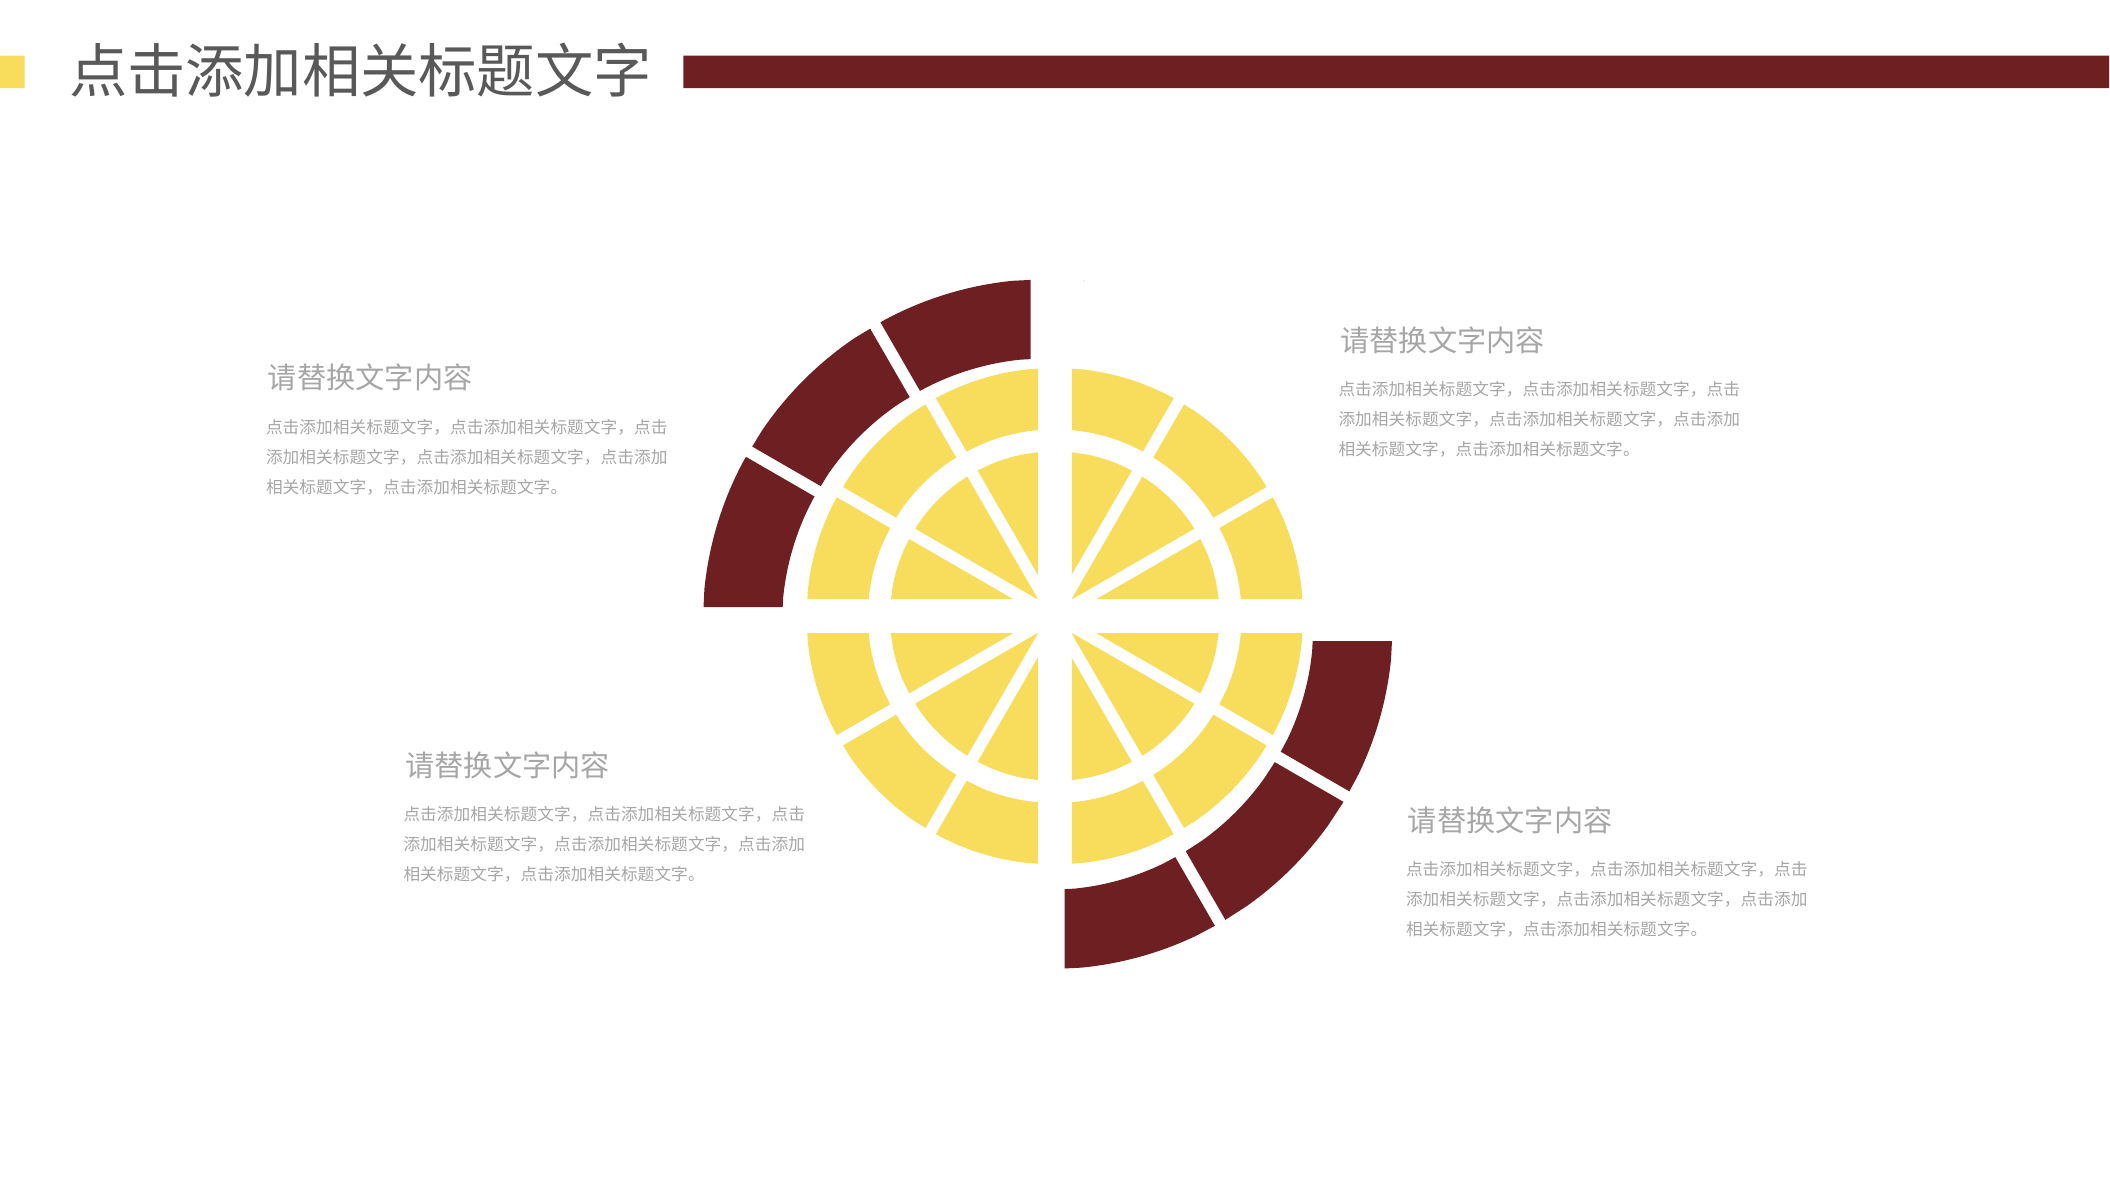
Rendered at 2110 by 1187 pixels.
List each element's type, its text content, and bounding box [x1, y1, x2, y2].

text_box [841, 713, 958, 830]
text_box [1070, 779, 1176, 865]
text_box [889, 537, 1018, 601]
text_box [1279, 640, 1394, 793]
text_box [1070, 367, 1176, 453]
text_box [934, 779, 1039, 865]
text_box [1070, 451, 1134, 579]
text_box 点击添加相关标题文字，点击添加相关标题文字，点击添加相关标题文字，点击添加相关标题文字，点击添加相关标题文字，点击添加相关标题文字。 [251, 399, 687, 504]
text_box 点击添加相关标题文字，点击添加相关标题文字，点击添加相关标题文字，点击添加相关标题文字，点击添加相关标题文字，点击添加相关标题文字。 [1324, 362, 1760, 467]
text_box [1184, 760, 1345, 922]
text_box [1218, 495, 1304, 601]
text_box [1070, 632, 1196, 758]
text_box [913, 475, 1039, 601]
text_box 请替换文字内容 [389, 732, 789, 791]
text_box [702, 455, 816, 609]
text_box [1218, 632, 1304, 737]
text_box [976, 451, 1039, 579]
text_box [976, 653, 1039, 782]
text_box [1092, 632, 1220, 695]
text_box [806, 495, 892, 601]
text_box [1063, 855, 1217, 970]
text_box 请替换文字内容 [252, 345, 651, 403]
text_box [1070, 653, 1134, 782]
text_box 请替换文字内容 [1392, 787, 1791, 846]
text_box 请替换文字内容 [1324, 307, 1724, 366]
text_box 点击添加相关标题文字 [54, 26, 667, 112]
text_box [806, 632, 892, 737]
text_box [889, 632, 1018, 695]
text_box [934, 367, 1039, 453]
text_box 点击添加相关标题文字，点击添加相关标题文字，点击添加相关标题文字，点击添加相关标题文字，点击添加相关标题文字，点击添加相关标题文字。 [1391, 842, 1827, 947]
text_box [879, 278, 1032, 393]
text_box [913, 632, 1039, 758]
text_box [841, 403, 958, 520]
text_box 点击添加相关标题文字，点击添加相关标题文字，点击添加相关标题文字，点击添加相关标题文字，点击添加相关标题文字，点击添加相关标题文字。 [389, 787, 825, 892]
text_box [1151, 403, 1268, 520]
text_box [1092, 537, 1220, 601]
text_box [750, 327, 912, 488]
text_box [1070, 475, 1196, 601]
text_box [1151, 713, 1268, 830]
